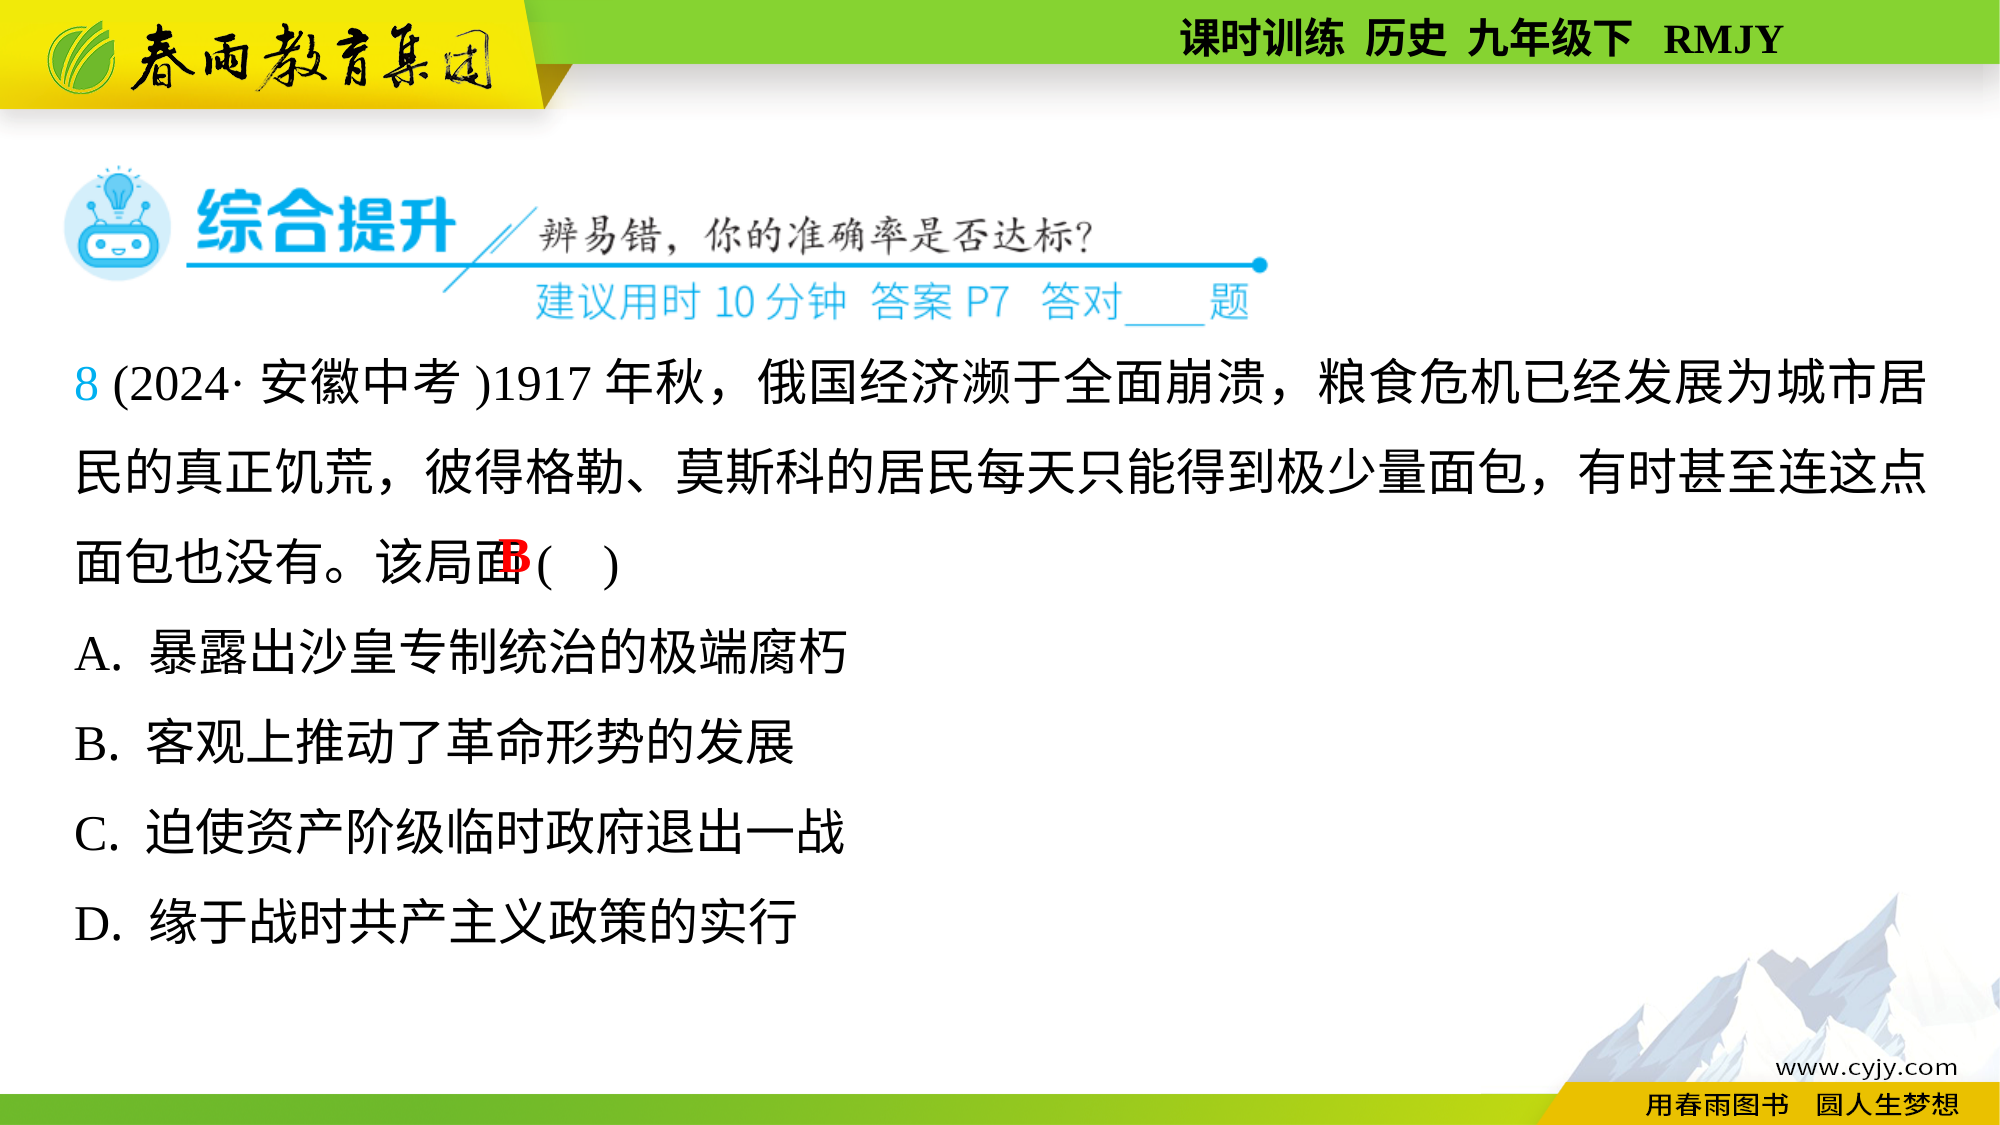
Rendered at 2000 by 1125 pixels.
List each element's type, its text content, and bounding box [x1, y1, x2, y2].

picture [0, 0, 2000, 1125]
list 8 (2024·安徽中考)1917年秋，俄国经济濒于全面崩溃，粮食危机已经发展为城市居民的真正饥荒，彼得格勒、莫斯科的居民每天只能得到极少量面包，有时甚至连这点面包也没有。该局面( ) A. 暴露出沙皇专制统治的极端腐朽 B. 客观上推动了革命形势的发展 C. 迫使资产阶级临时政府退出一战 D. 缘于战时共产主义政策的实行 [59, 312, 1944, 965]
text_box B [483, 514, 547, 590]
